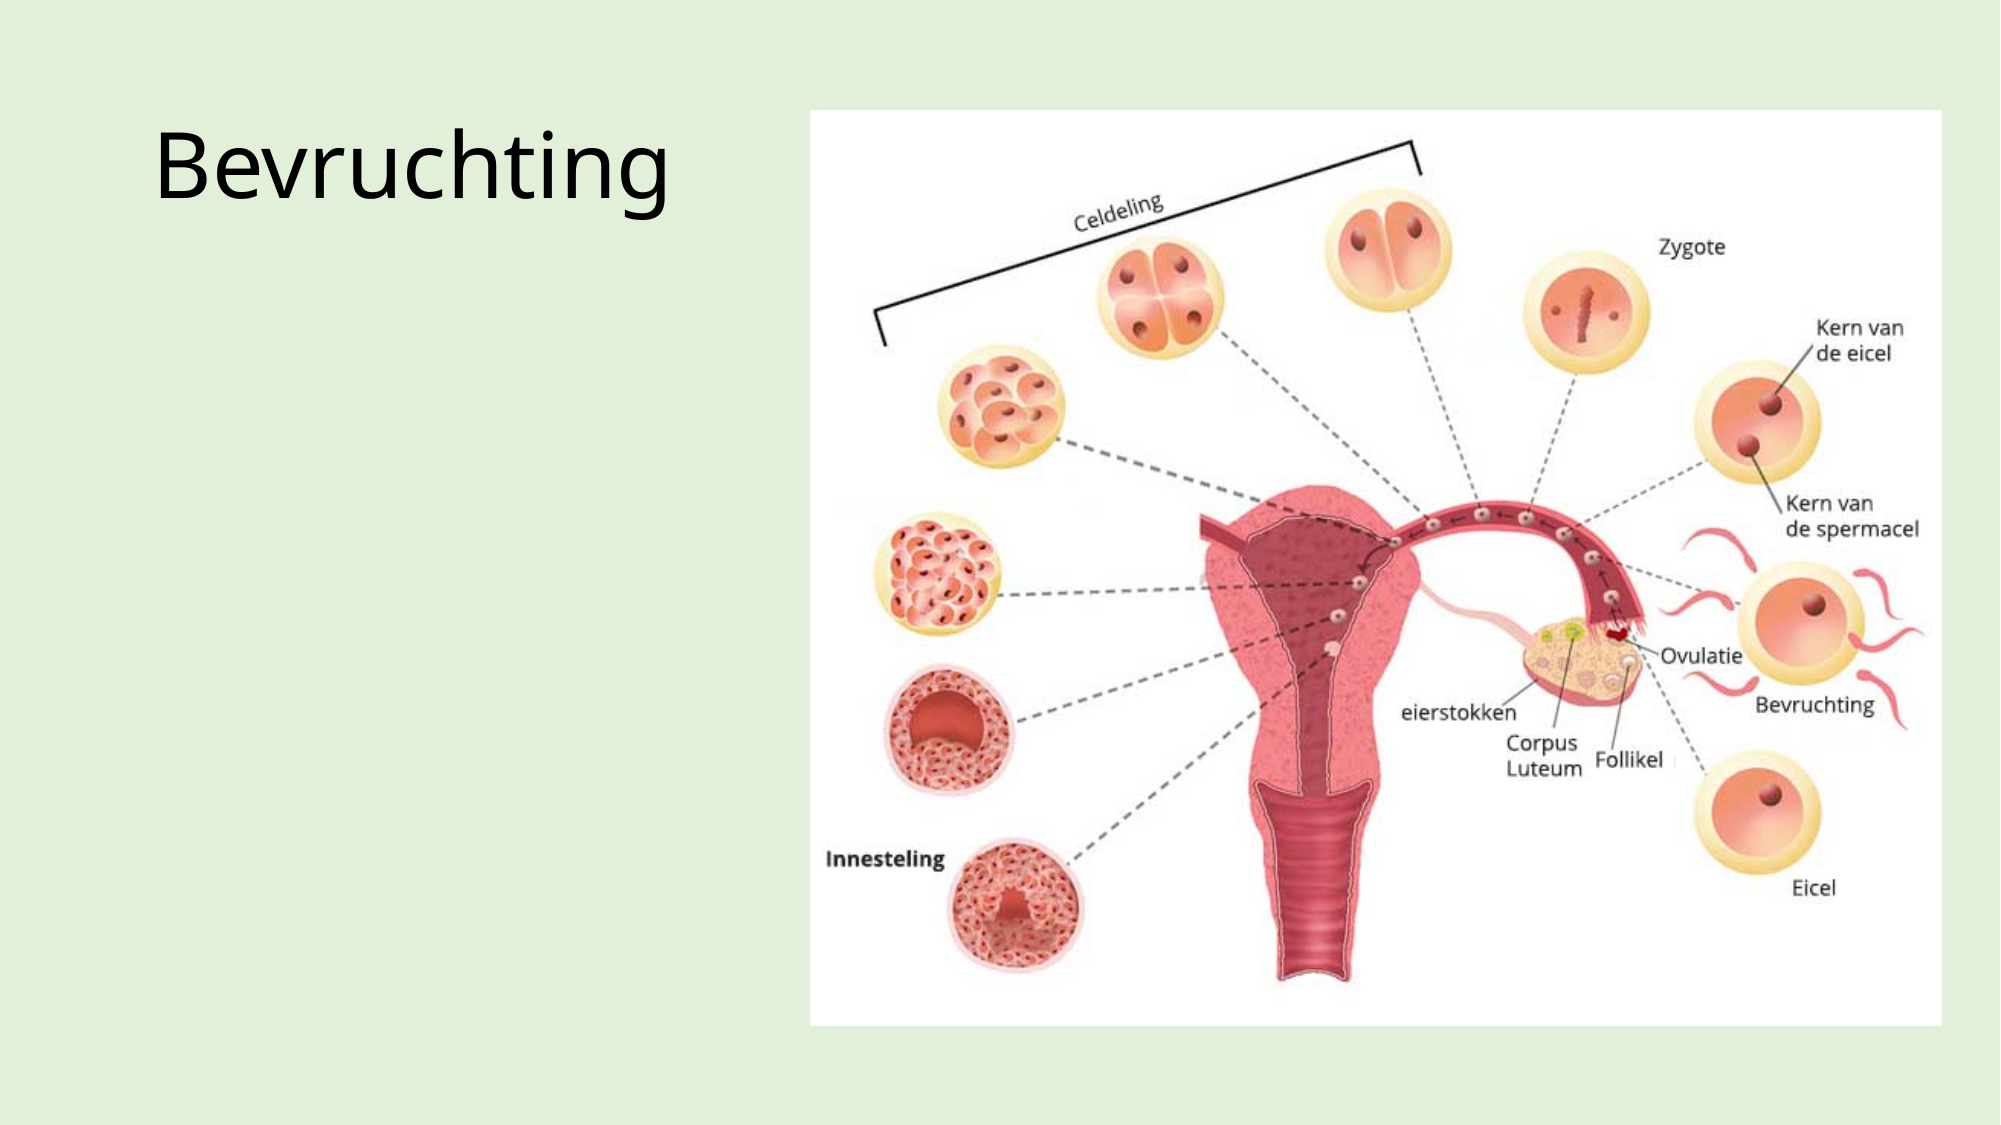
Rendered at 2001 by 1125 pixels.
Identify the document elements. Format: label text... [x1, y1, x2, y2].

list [810, 110, 1942, 1026]
title Bevruchting [137, 59, 792, 278]
